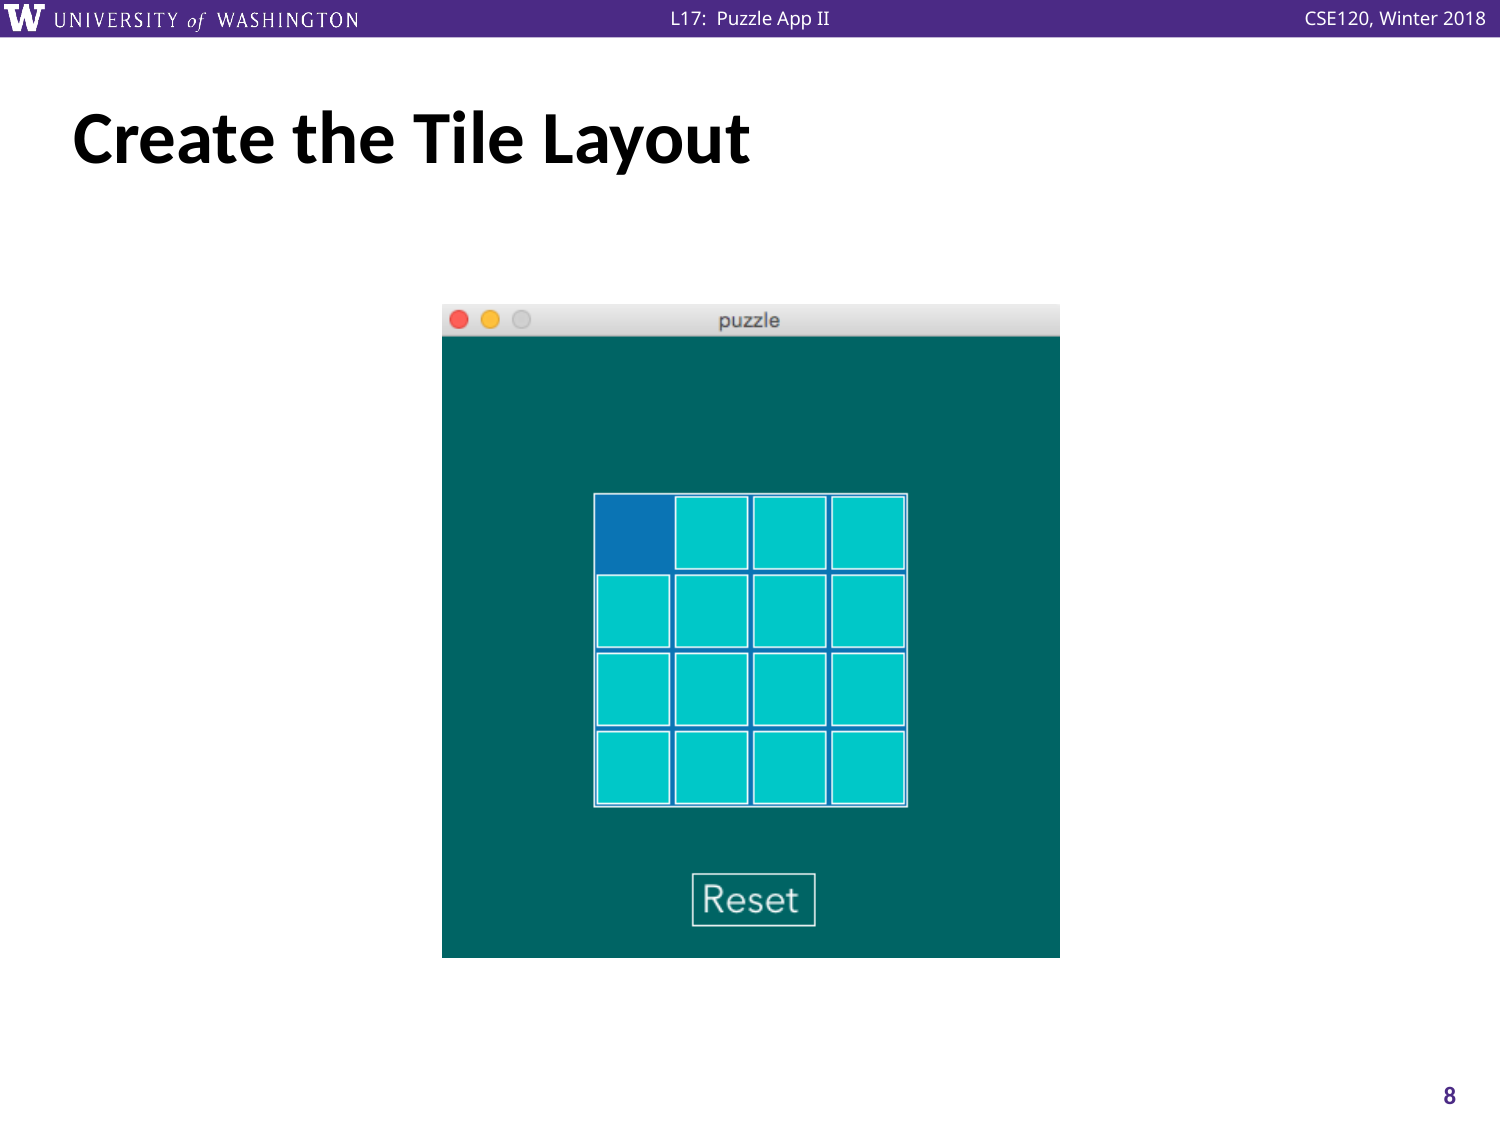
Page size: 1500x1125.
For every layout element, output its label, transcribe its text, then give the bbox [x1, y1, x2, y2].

picture [4, 4, 358, 32]
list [442, 304, 1061, 958]
slide_number 8 [1400, 1065, 1500, 1125]
title Create the Tile Layout [58, 71, 1438, 197]
